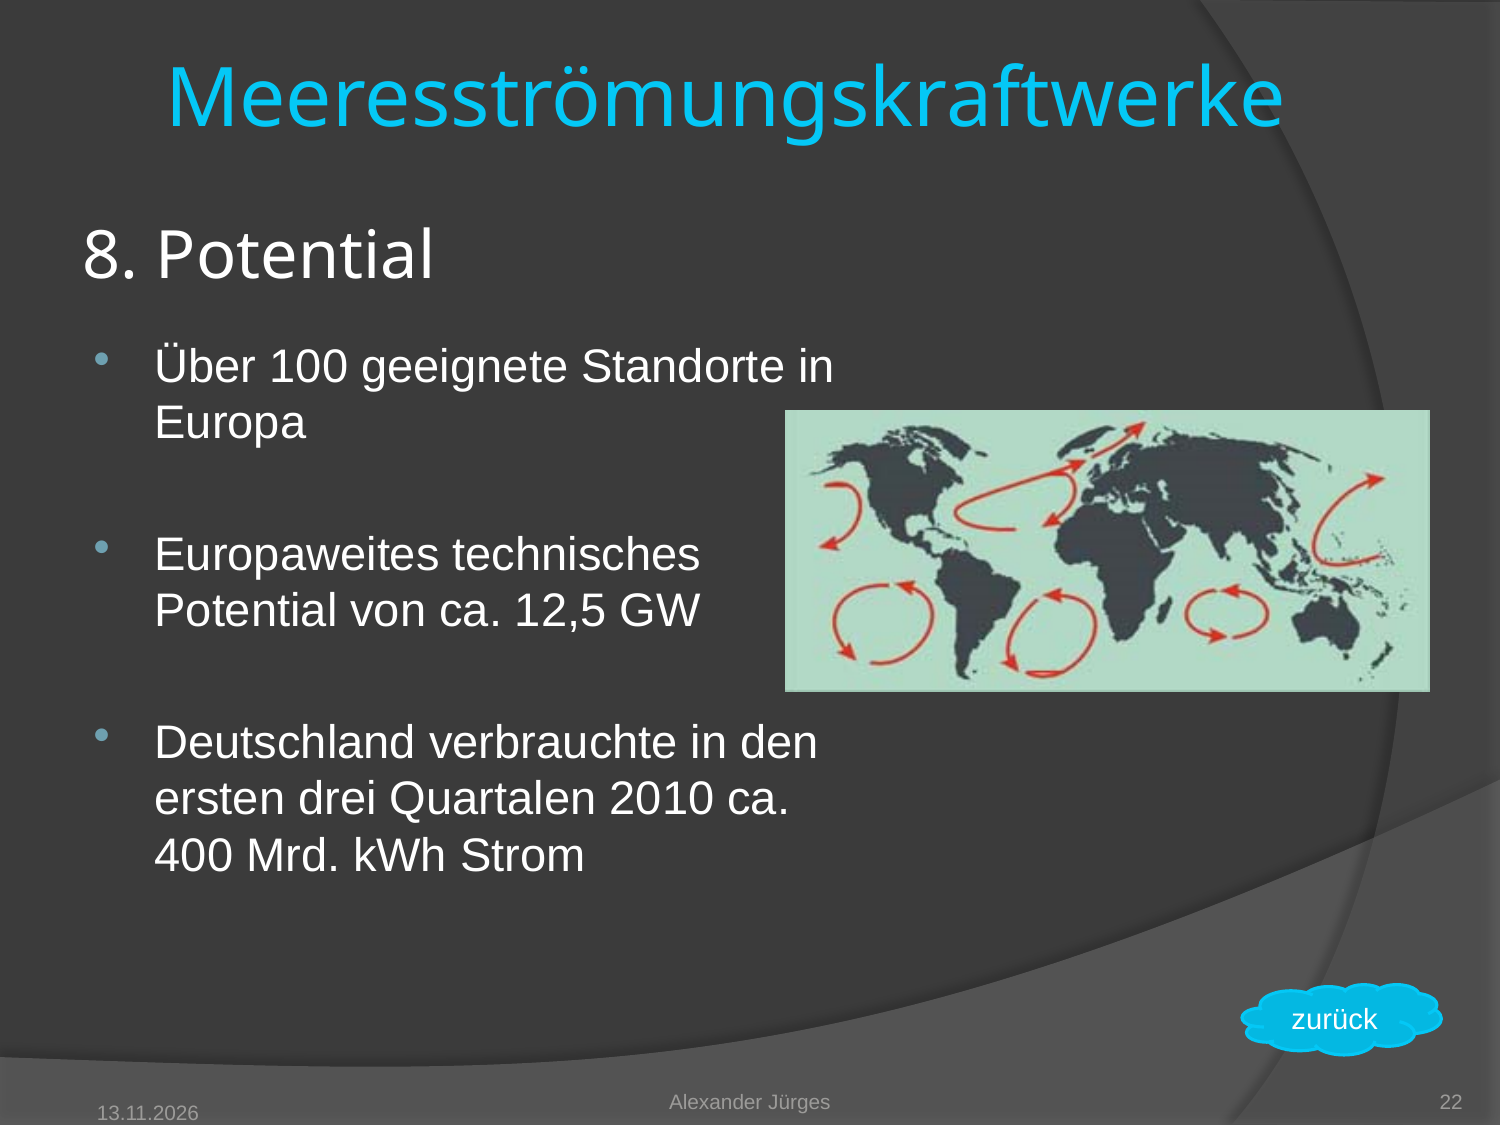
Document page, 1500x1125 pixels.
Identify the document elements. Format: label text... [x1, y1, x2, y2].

text_box Meeresströmungskraftwerke [157, 0, 1383, 187]
slide_number 22 [1337, 1053, 1463, 1114]
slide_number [82, 1065, 432, 1125]
footer Alexander Jürges [512, 1053, 988, 1114]
picture [784, 409, 1430, 692]
list Über 100 geeignete Standorte in Europa Europaweites technisches Potential von ca. 12,5 GW Deutschland verbrauchte in den ersten drei Quartalen 2010 ca. 400 Mrd. kWh Strom [75, 328, 856, 891]
text_box zurück [1240, 983, 1443, 1057]
text_box 8. Potential [74, 187, 1500, 317]
